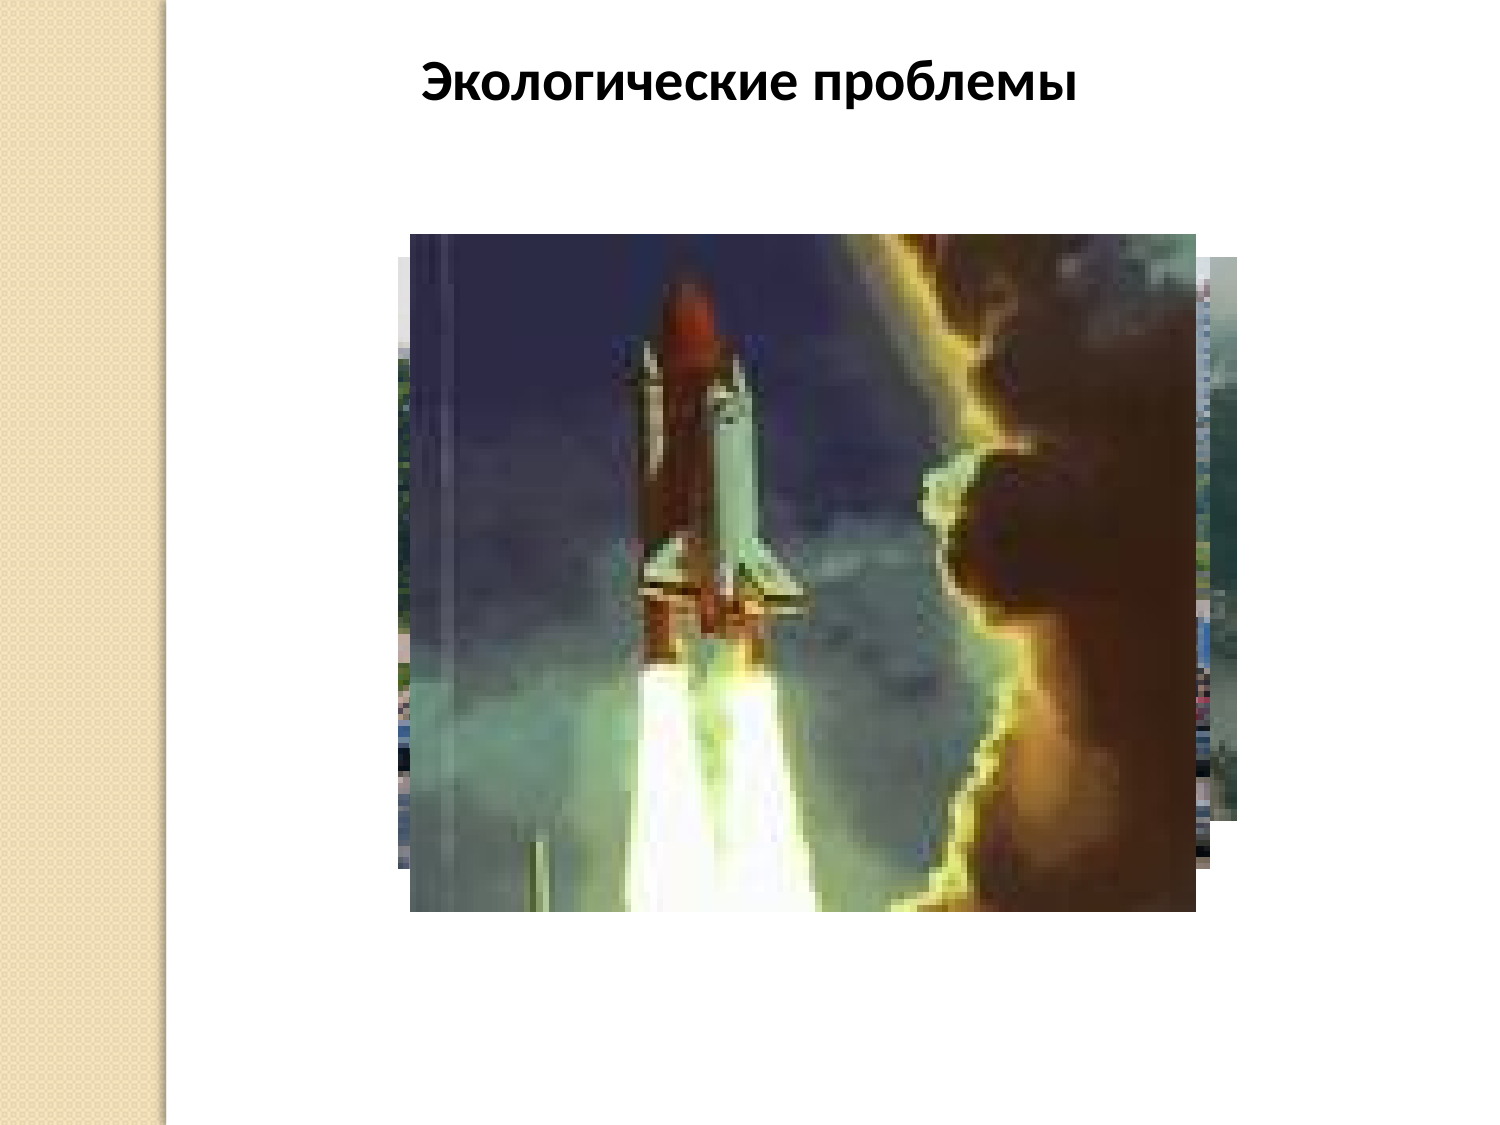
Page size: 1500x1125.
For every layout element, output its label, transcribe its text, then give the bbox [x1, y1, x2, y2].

text_box Экологические проблемы [140, 35, 1360, 120]
picture [398, 234, 1237, 913]
